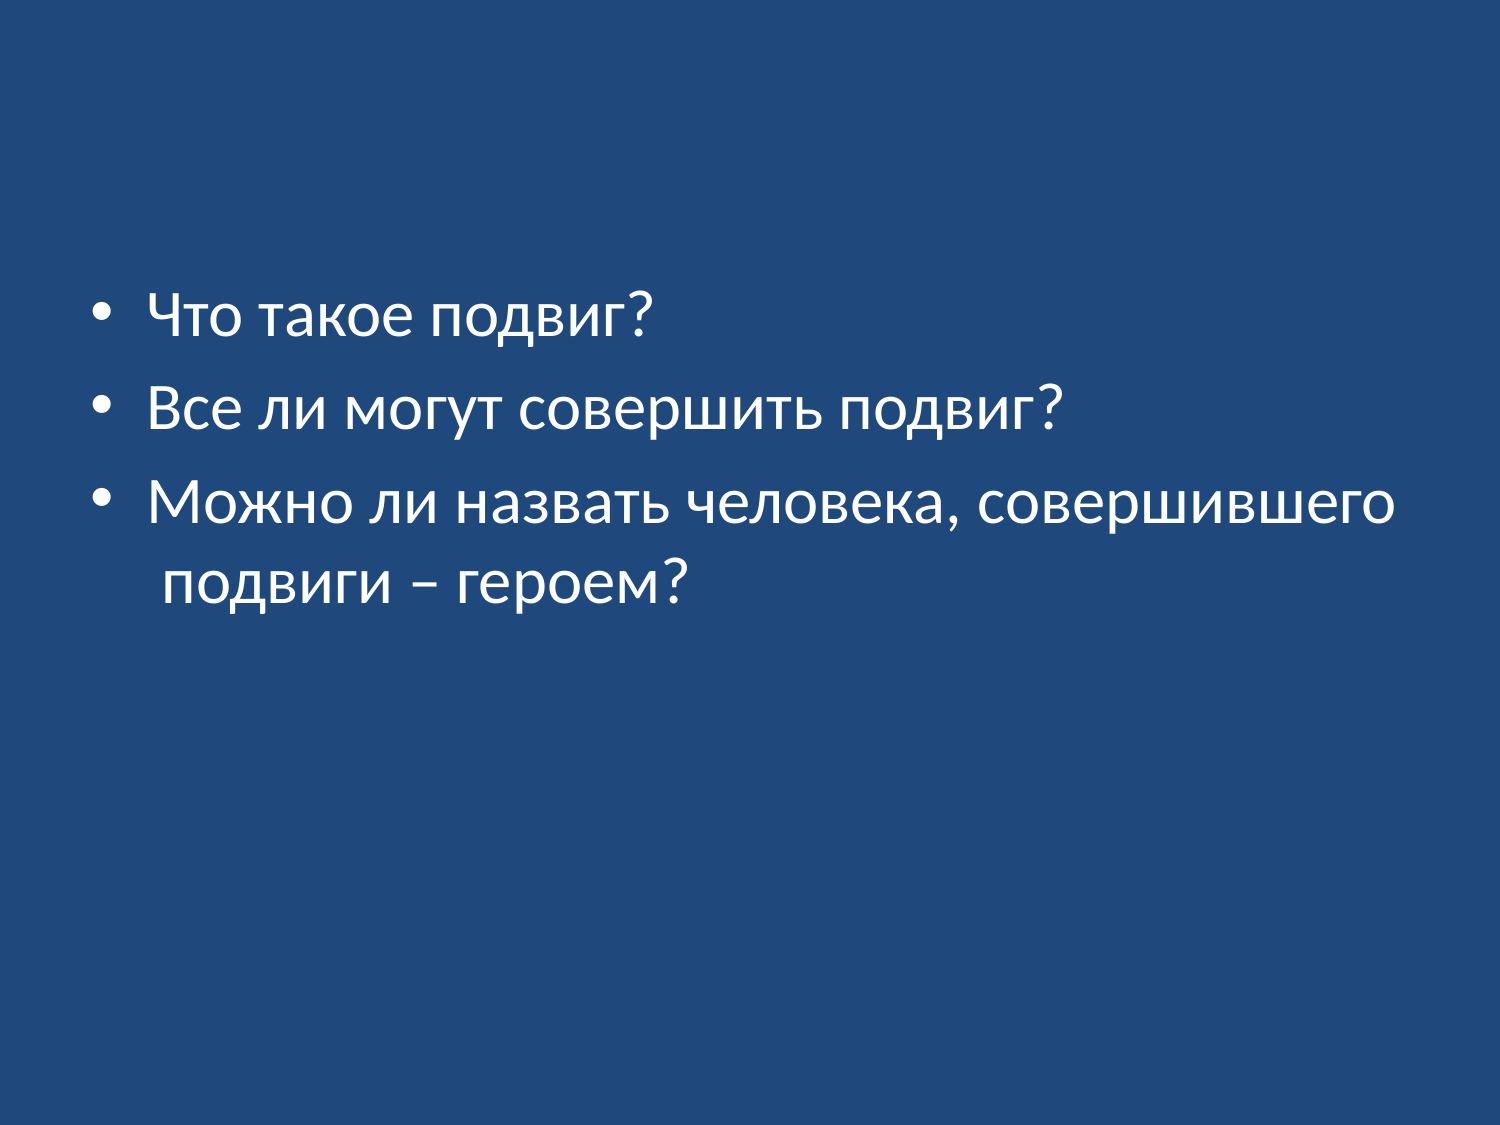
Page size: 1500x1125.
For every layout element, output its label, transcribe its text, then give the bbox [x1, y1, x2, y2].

list Что такое подвиг? Все ли могут совершить подвиг? Можно ли назвать человека, совершившего подвиги – героем? [75, 262, 1425, 1005]
